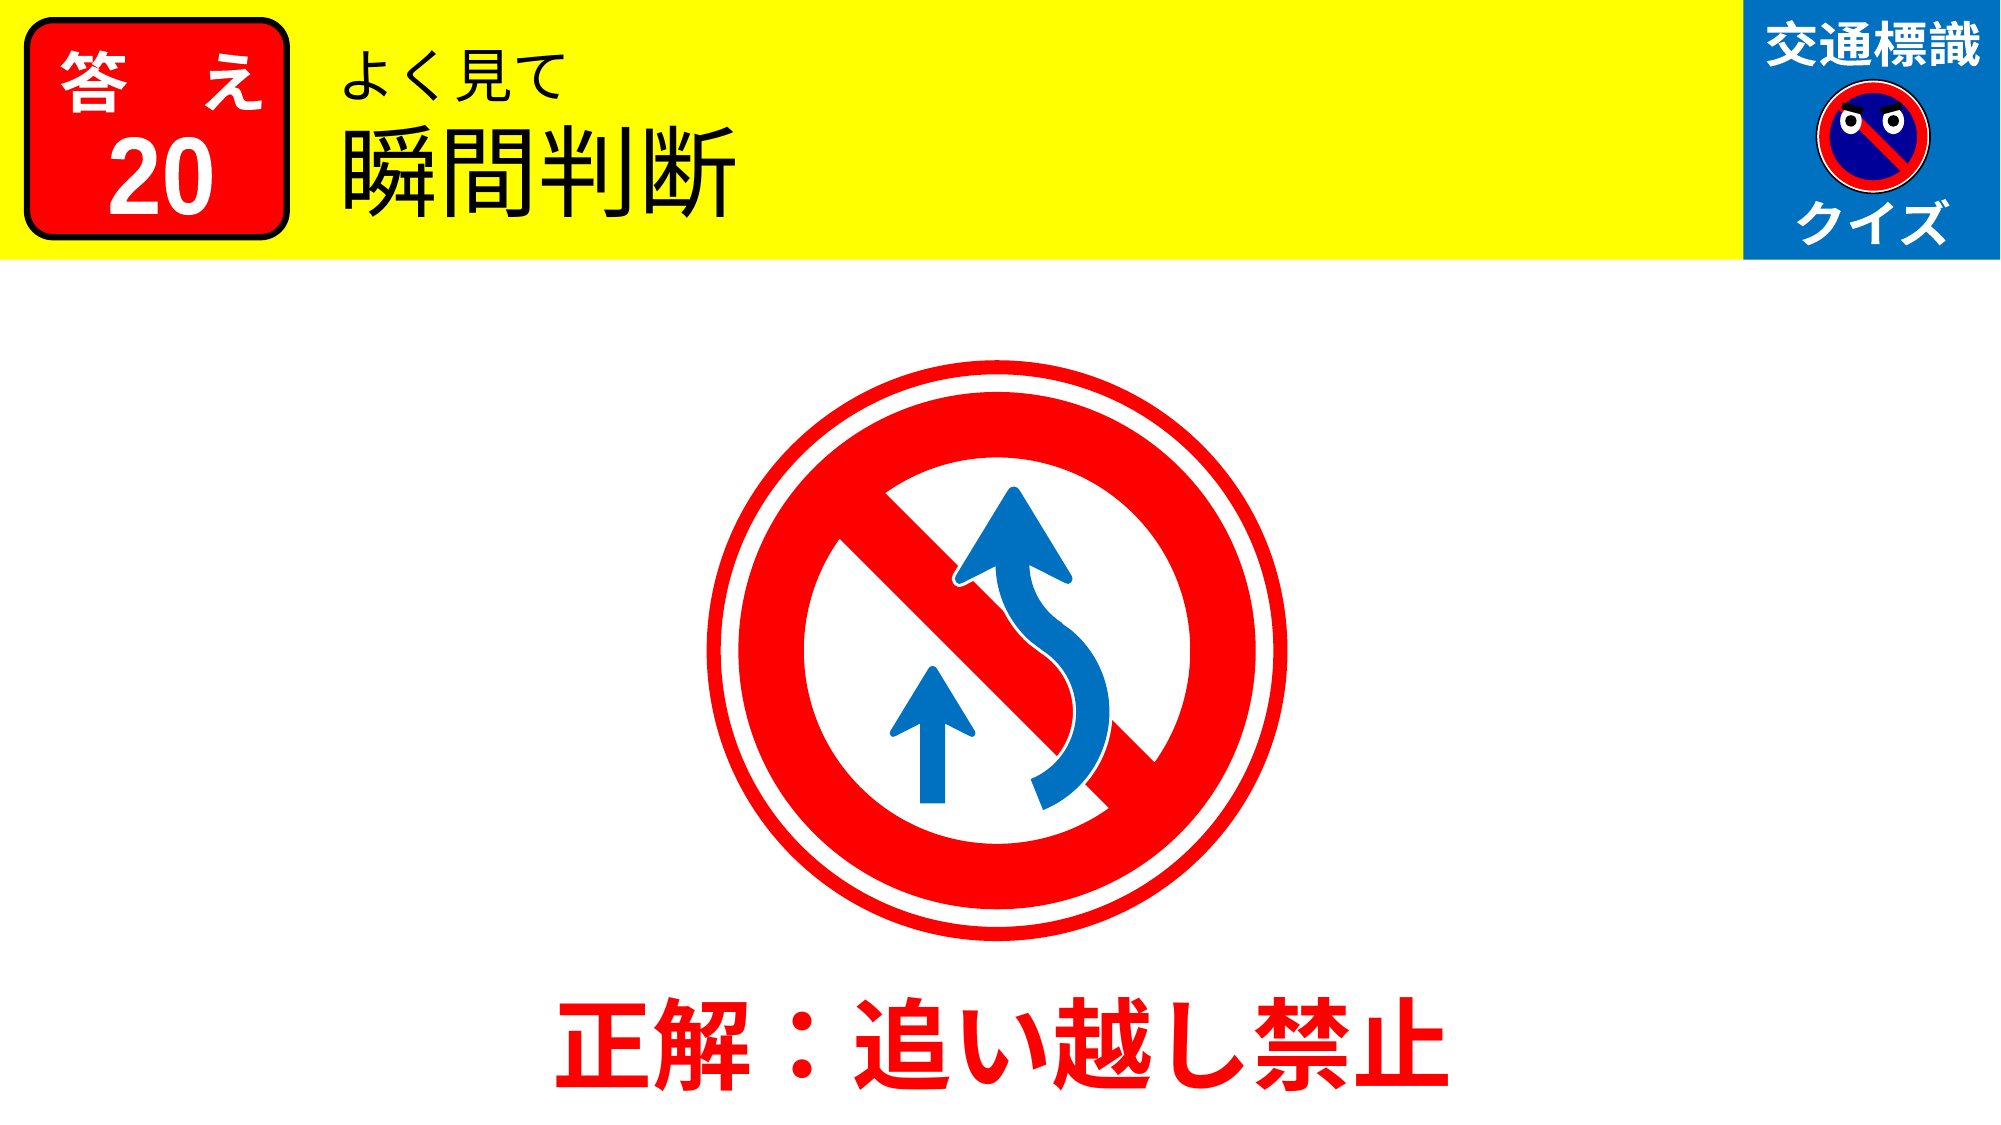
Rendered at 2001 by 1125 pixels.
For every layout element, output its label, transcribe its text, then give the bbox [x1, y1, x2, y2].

text_box 正解：追い越し禁止 [537, 975, 1468, 1110]
text_box よく見て [322, 32, 586, 117]
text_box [706, 359, 1288, 942]
text_box 瞬間判断 [323, 101, 754, 237]
